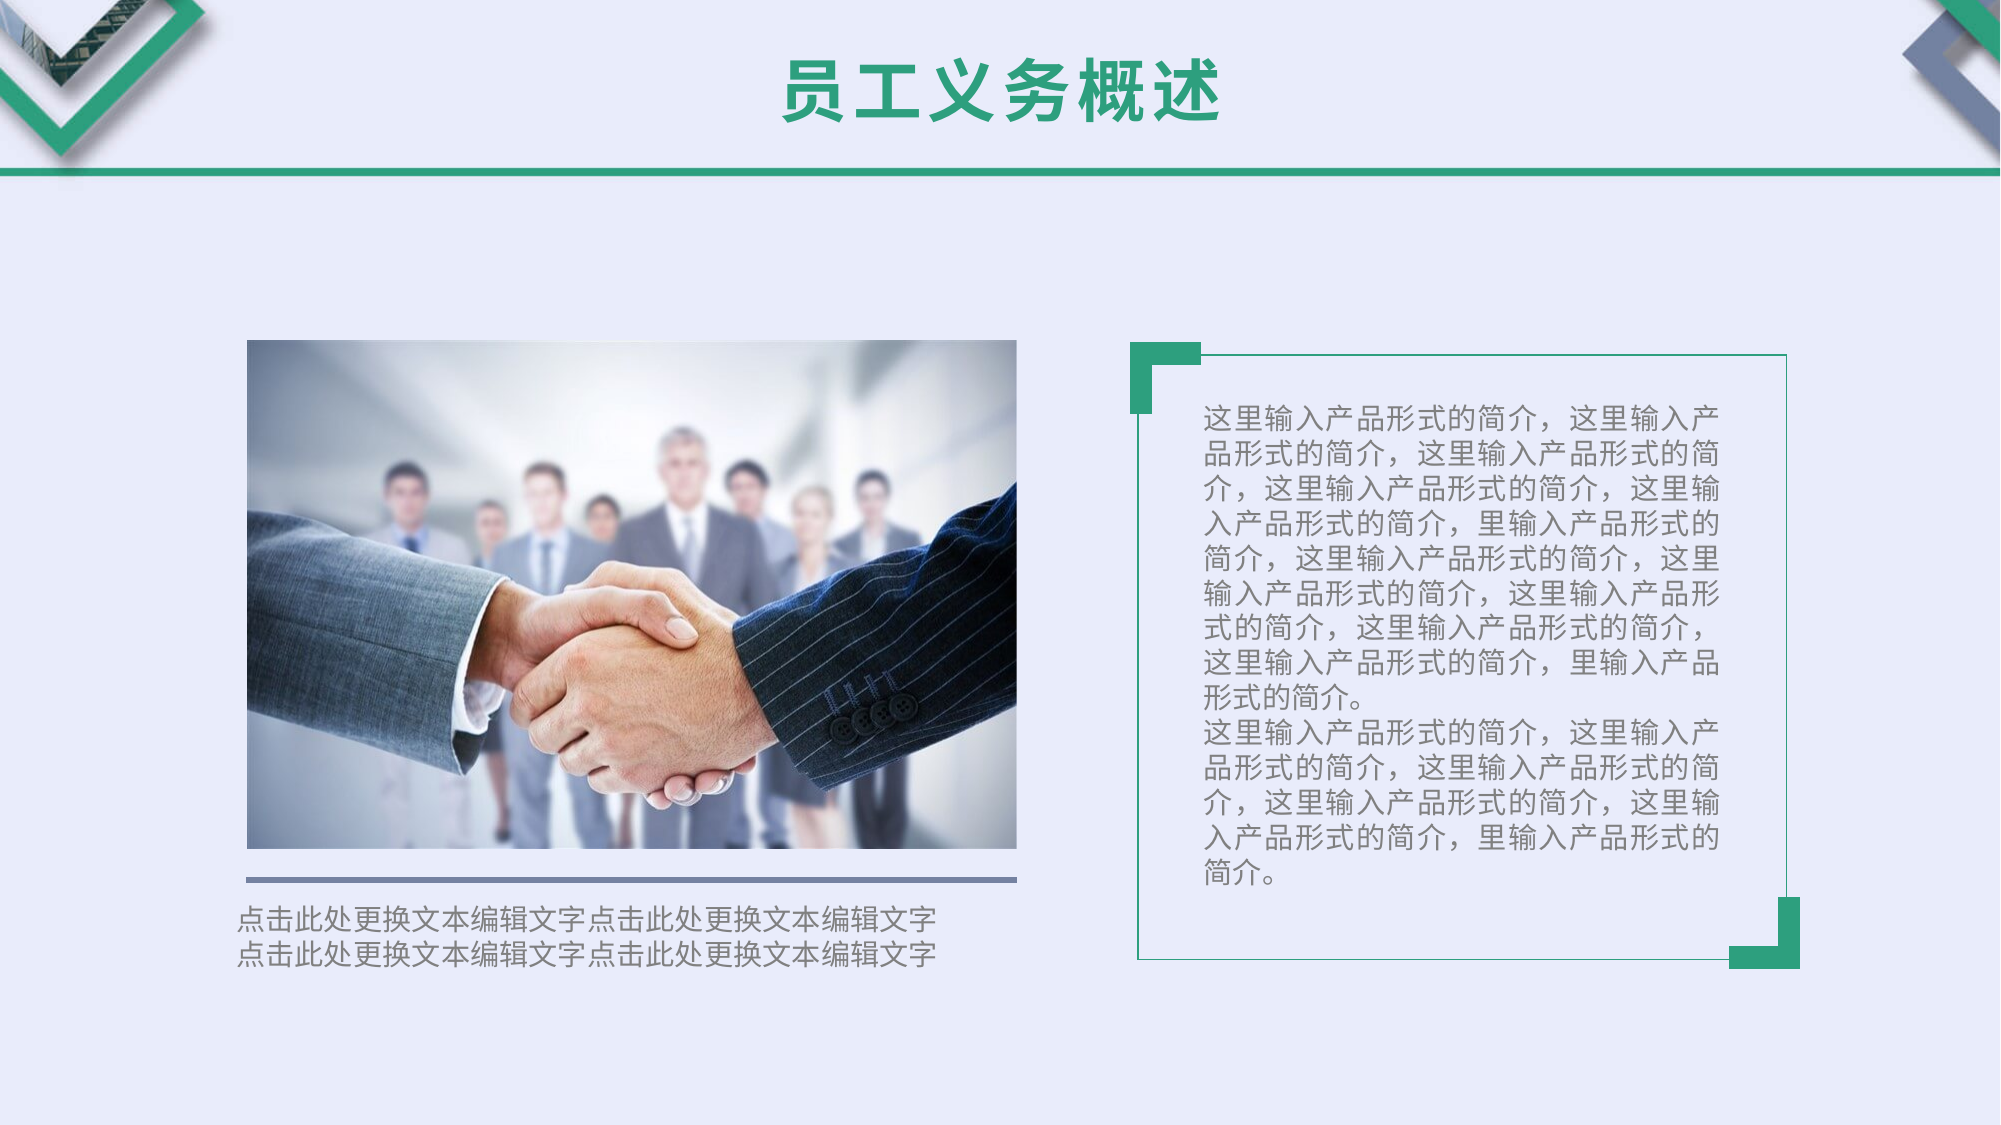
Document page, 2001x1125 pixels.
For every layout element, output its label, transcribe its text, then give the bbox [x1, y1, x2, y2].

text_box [1129, 342, 1800, 969]
text_box 员工义务概述 [732, 47, 1267, 130]
picture [0, 0, 2001, 1125]
text_box [246, 339, 1018, 849]
text_box 点击此处更换文本编辑文字点击此处更换文本编辑文字 点击此处更换文本编辑文字点击此处更换文本编辑文字 [221, 894, 1031, 979]
